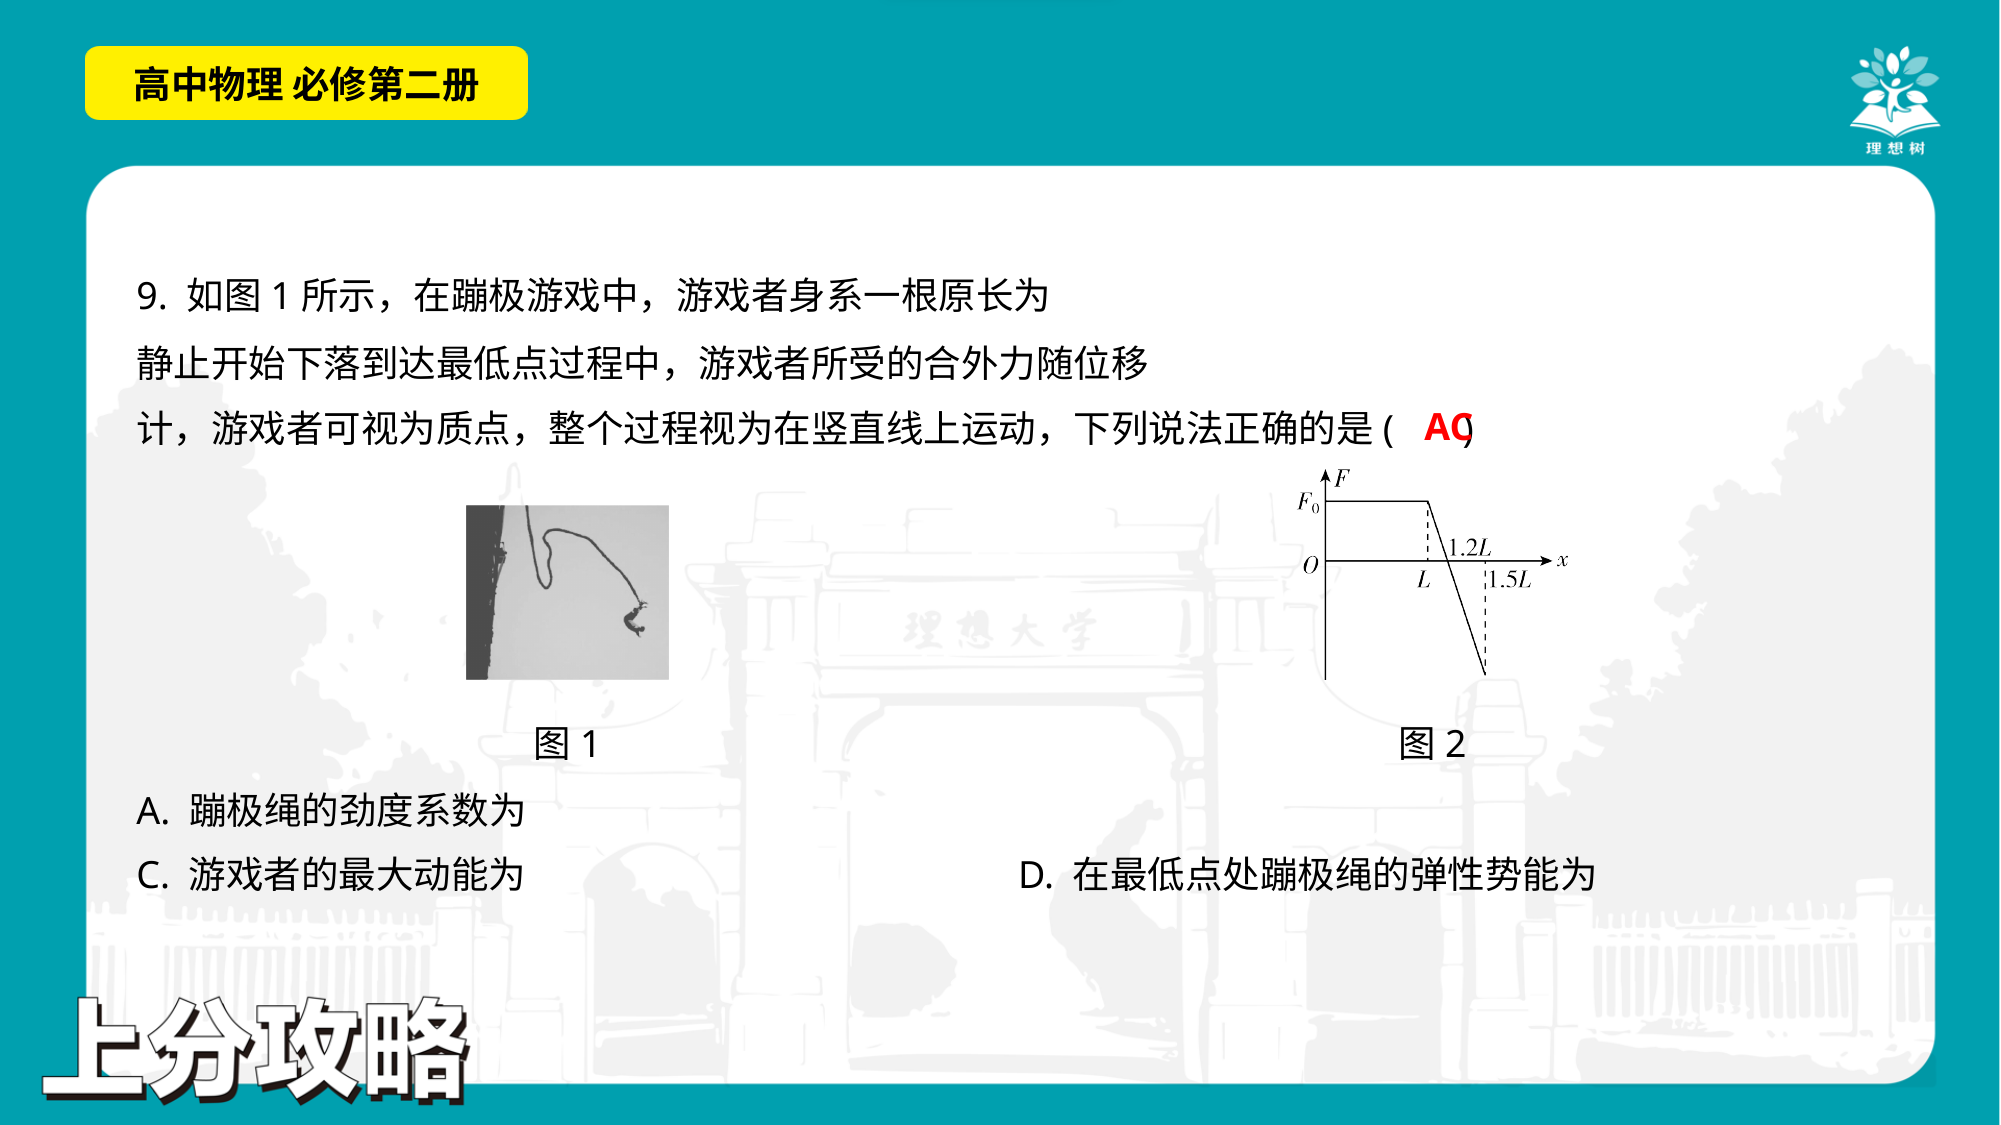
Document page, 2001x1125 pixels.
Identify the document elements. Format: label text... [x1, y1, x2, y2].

text_box 图2 [1398, 700, 1467, 827]
picture [0, 0, 2000, 1125]
text_box 图1 [533, 700, 602, 827]
text_box AC [1408, 383, 1490, 442]
